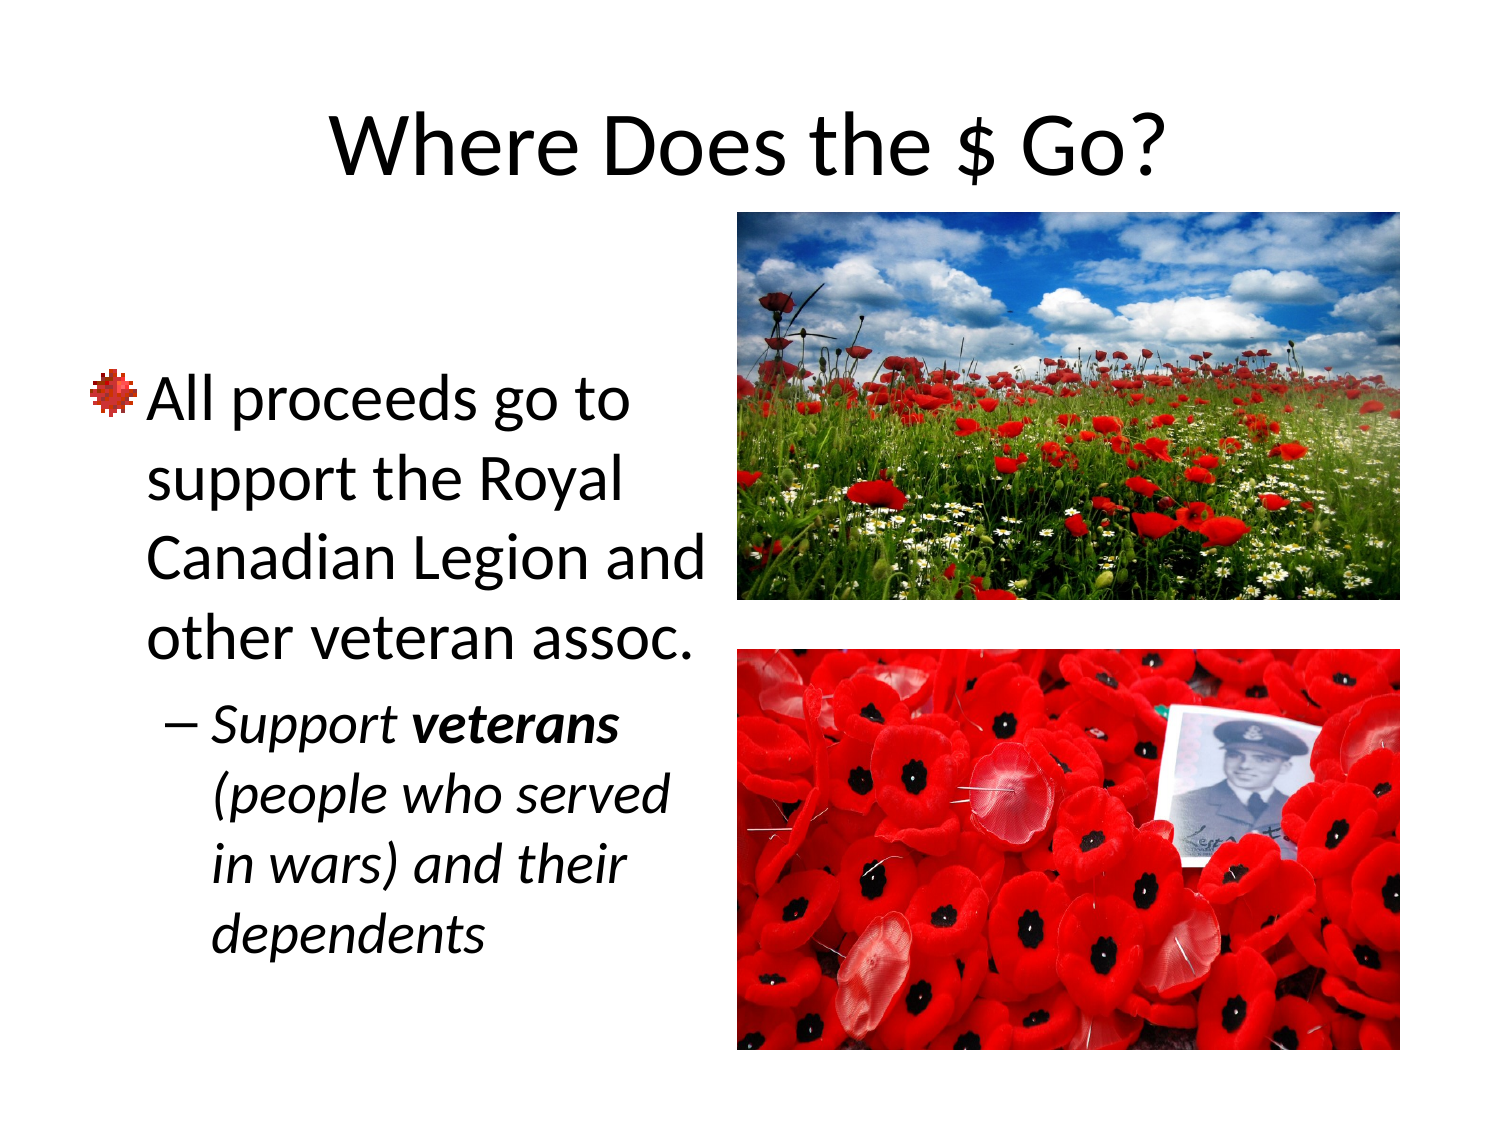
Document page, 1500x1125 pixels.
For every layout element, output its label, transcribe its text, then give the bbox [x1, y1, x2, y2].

title Where Does the $ Go? [75, 45, 1425, 233]
list All proceeds go to support the Royal Canadian Legion and other veteran assoc. Support veterans (people who served in wars) and their dependents [75, 262, 738, 1005]
picture [737, 212, 1401, 601]
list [737, 649, 1401, 1051]
picture [90, 369, 137, 417]
